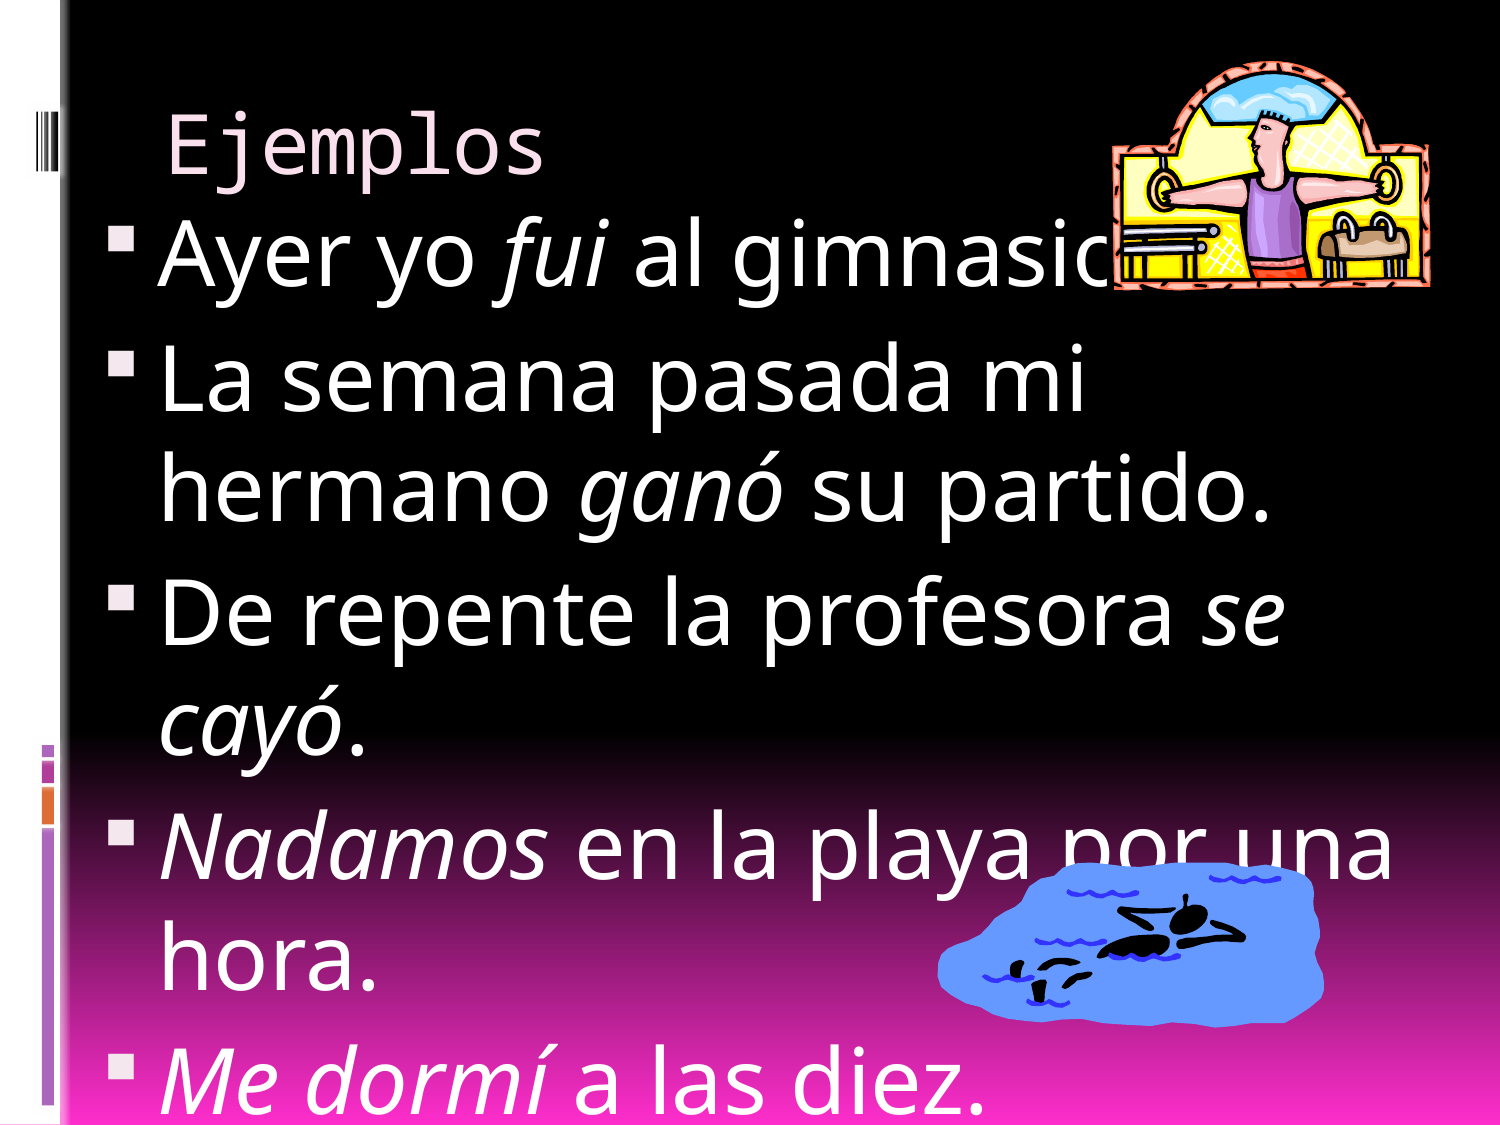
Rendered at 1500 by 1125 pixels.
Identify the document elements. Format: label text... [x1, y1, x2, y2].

picture [1099, 49, 1443, 302]
picture [936, 861, 1325, 1029]
list Ayer yo fui al gimnasio. La semana pasada mi hermano ganó su partido. De repente la profesora se cayó. Nadamos en la playa por una hora. Me dormí a las diez. [75, 187, 1425, 1043]
title Ejemplos [150, 83, 1090, 187]
